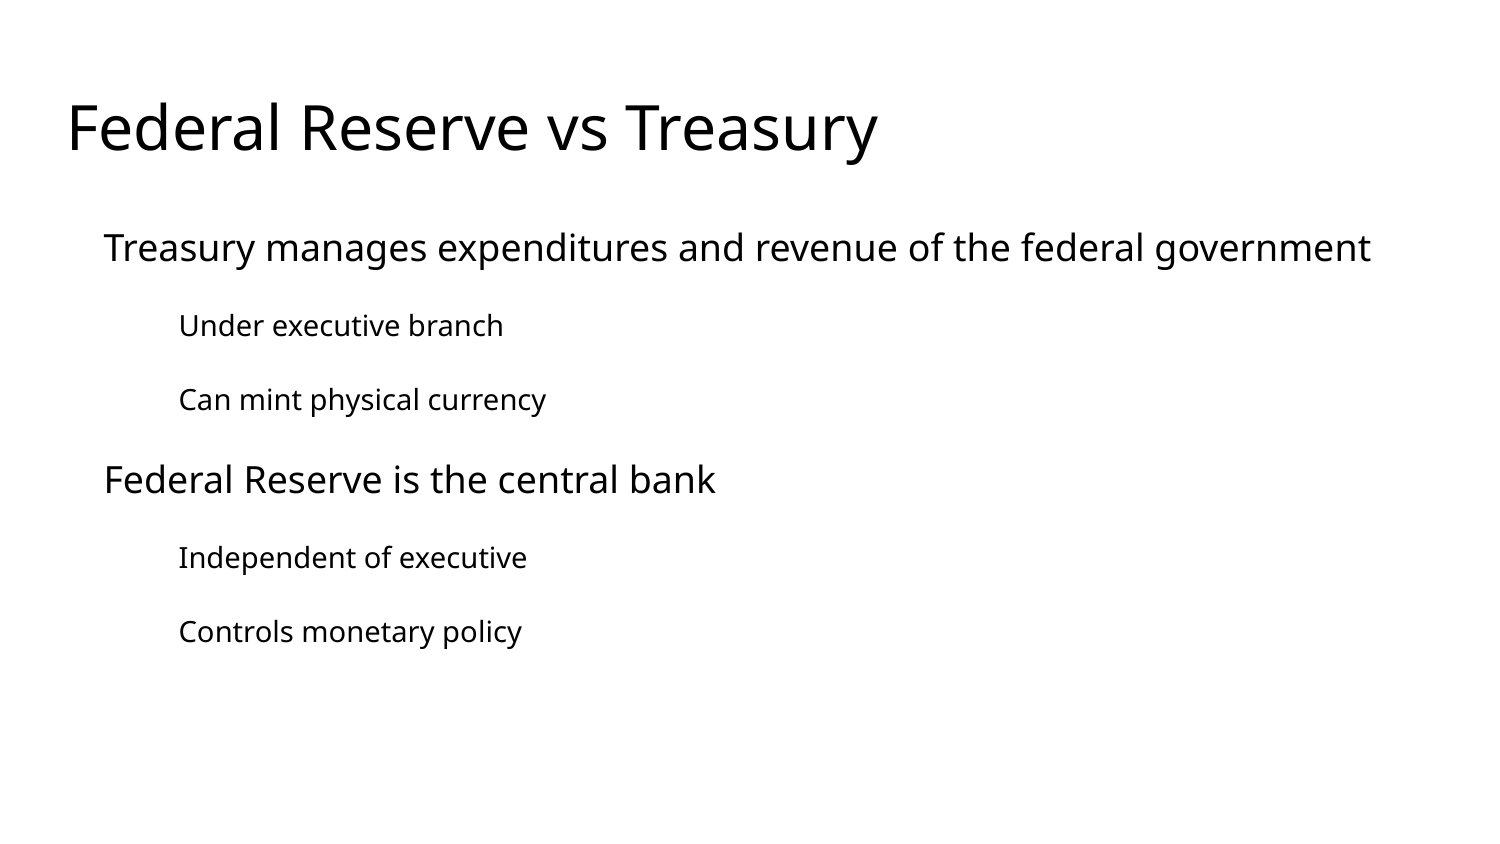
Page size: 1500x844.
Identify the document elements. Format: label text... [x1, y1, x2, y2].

list Treasury manages expenditures and revenue of the federal government Under executive branch Can mint physical currency Federal Reserve is the central bank Independent of executive Controls monetary policy [51, 202, 1449, 750]
title Federal Reserve vs Treasury [51, 72, 1449, 167]
